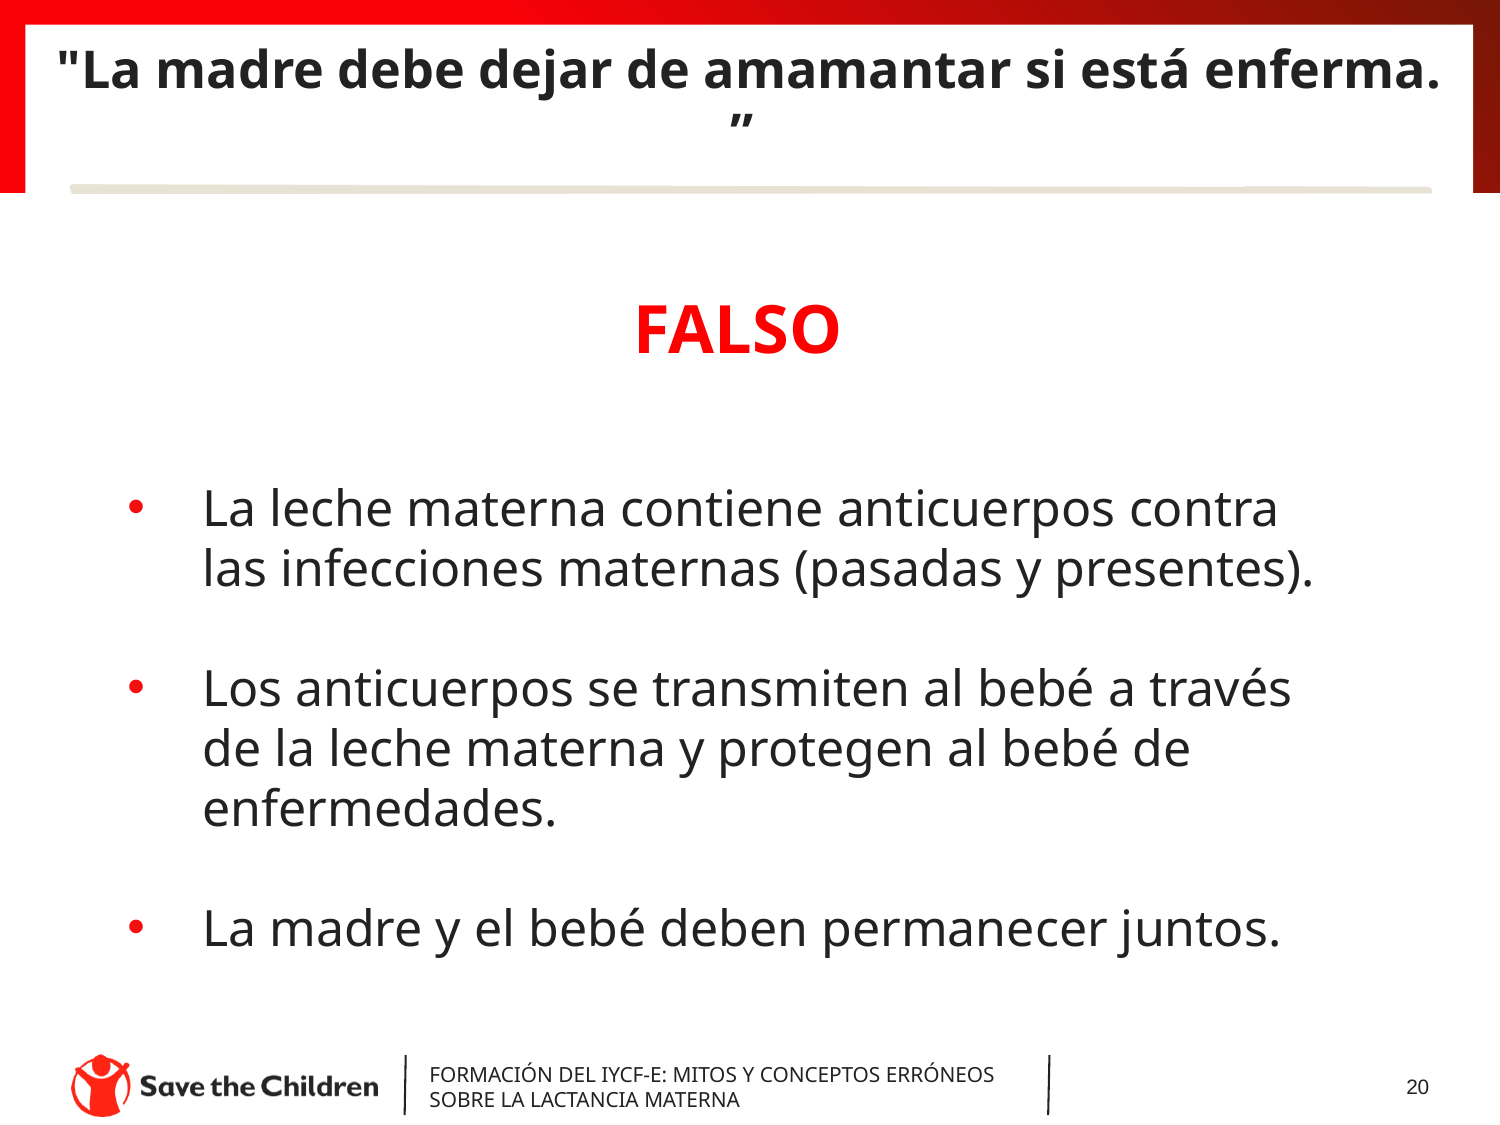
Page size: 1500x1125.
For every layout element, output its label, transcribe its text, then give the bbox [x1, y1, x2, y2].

footer FORMACIÓN DEL IYCF-E: MITOS Y CONCEPTOS ERRÓNEOS SOBRE LA LACTANCIA MATERNA [414, 1056, 1042, 1117]
text_box FALSO La leche materna contiene anticuerpos contra las infecciones maternas (pasadas y presentes). Los anticuerpos se transmiten al bebé a través de la leche materna y protegen al bebé de enfermedades. La madre y el bebé deben permanecer juntos. [112, 278, 1365, 964]
slide_number ‹#› [1317, 1056, 1445, 1117]
picture [69, 184, 1432, 194]
text_box "La madre debe dejar de amamantar si está enferma. ” [34, 74, 1464, 170]
picture [71, 1054, 378, 1117]
